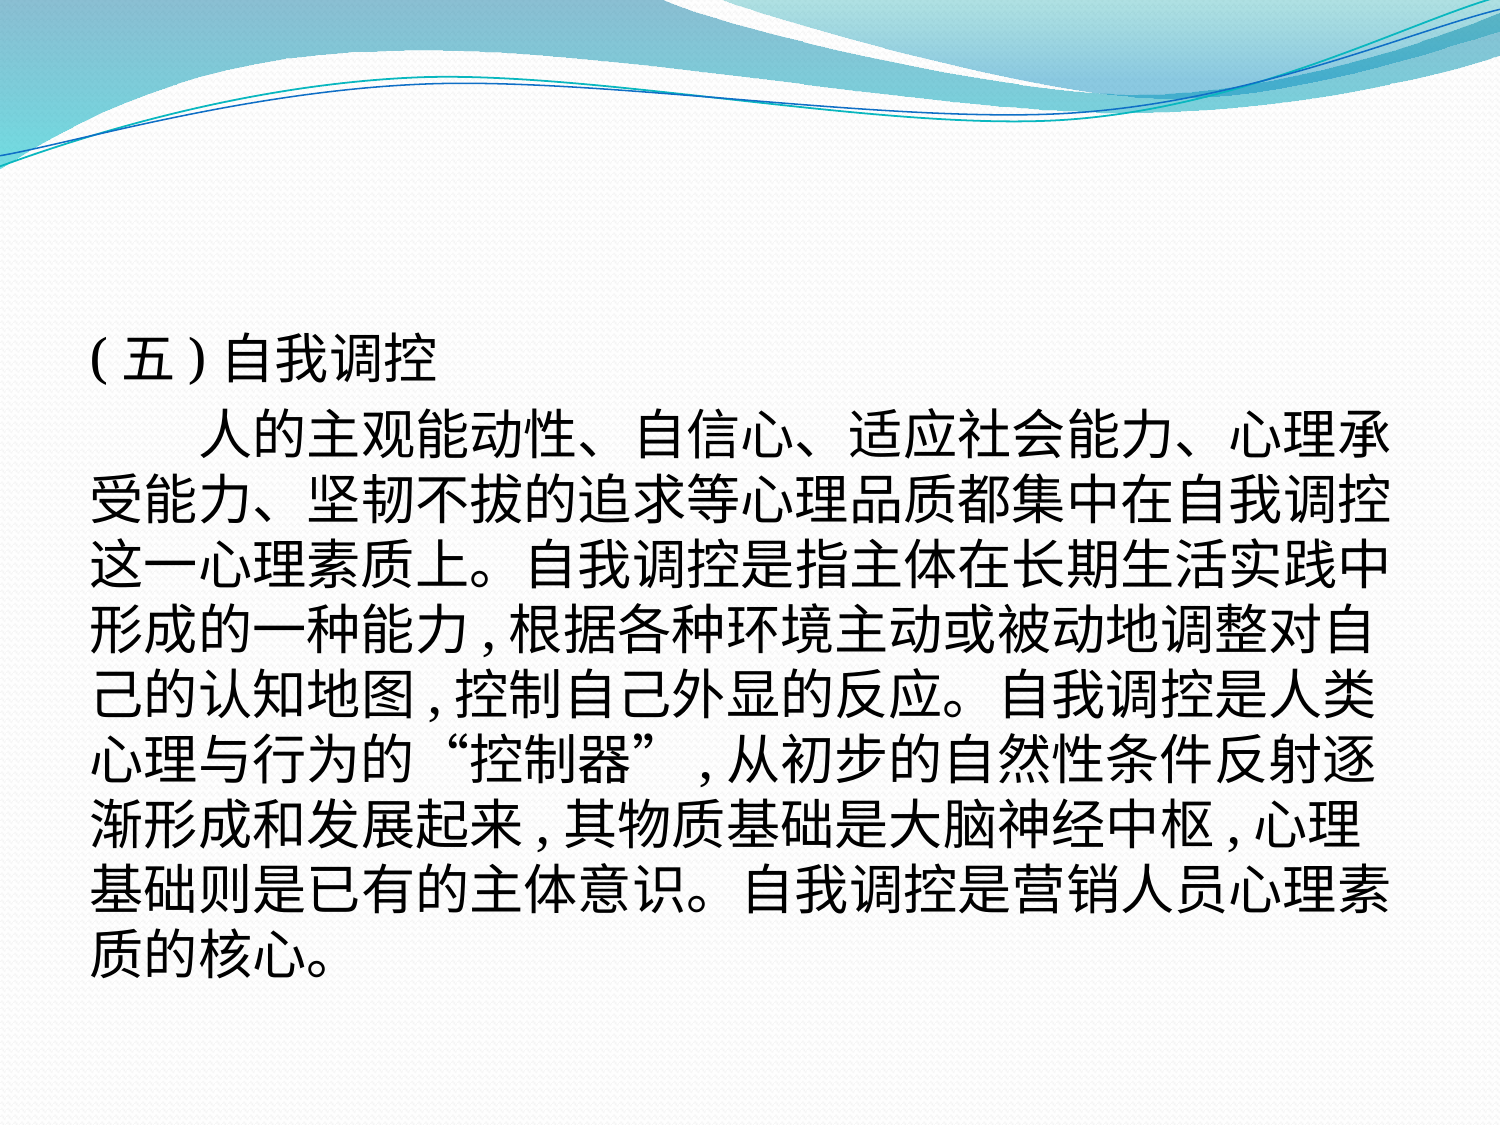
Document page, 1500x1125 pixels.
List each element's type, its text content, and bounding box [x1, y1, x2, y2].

list (五)自我调控 人的主观能动性、自信心、适应社会能力、心理承受能力、坚韧不拔的追求等心理品质都集中在自我调控这一心理素质上。自我调控是指主体在长期生活实践中形成的一种能力,根据各种环境主动或被动地调整对自己的认知地图,控制自己外显的反应。自我调控是人类心理与行为的“控制器”,从初步的自然性条件反射逐渐形成和发展起来,其物质基础是大脑神经中枢,心理基础则是已有的主体意识。自我调控是营销人员心理素质的核心。 [75, 317, 1425, 1038]
